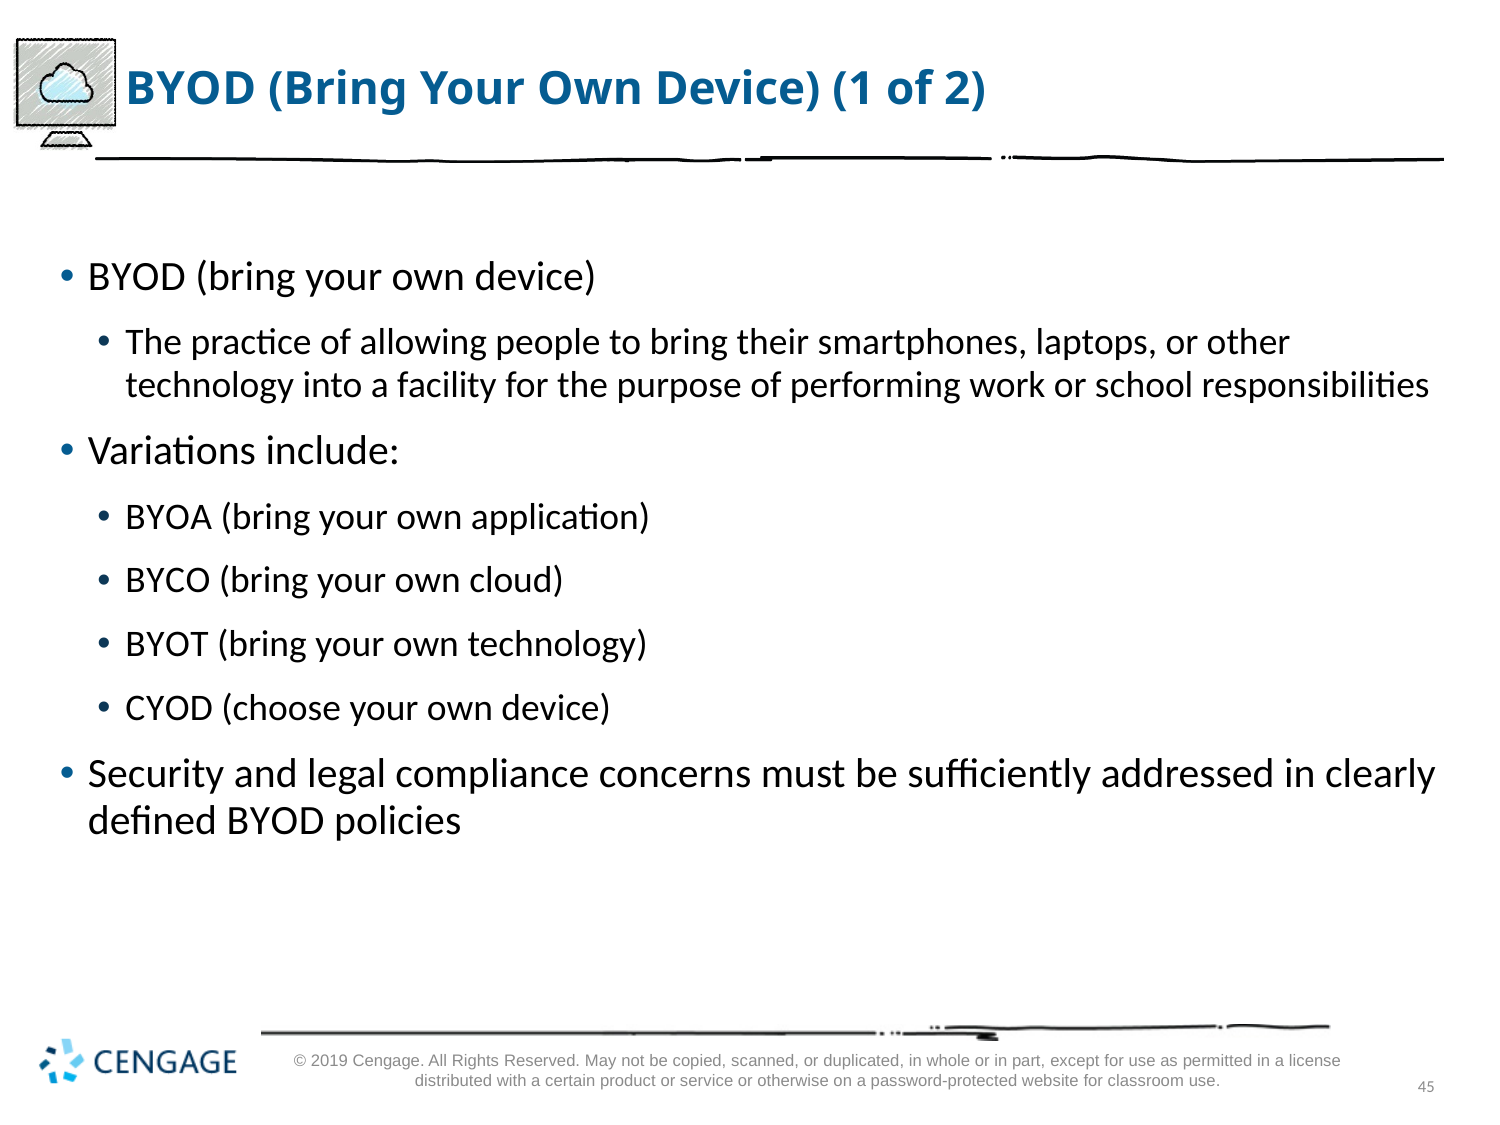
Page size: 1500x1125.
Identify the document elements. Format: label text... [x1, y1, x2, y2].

picture [95, 155, 1444, 163]
footer © 2019 Cengage. All Rights Reserved. May not be copied, scanned, or duplicated, in whole or in part, except for use as permitted in a license distributed with a certain product or service or otherwise on a password-protected website for classroom use. [262, 1050, 1375, 1091]
picture [13, 36, 117, 151]
picture [261, 1024, 1331, 1041]
list B Y O D (bring your own device) The practice of allowing people to bring their smartphones, laptops, or other technology into a facility for the purpose of performing work or school responsibilities Variations include: B Y O A (bring your own application) B Y C O (bring your own cloud) B Y O T (bring your own technology) C Y O D (choose your own device) Security and legal compliance concerns must be sufficiently addressed in clearly defined B Y O D policies [59, 252, 1441, 851]
picture [19, 1025, 249, 1096]
title B Y O D (Bring Your Own Device) (1 of 2) [125, 66, 1442, 116]
